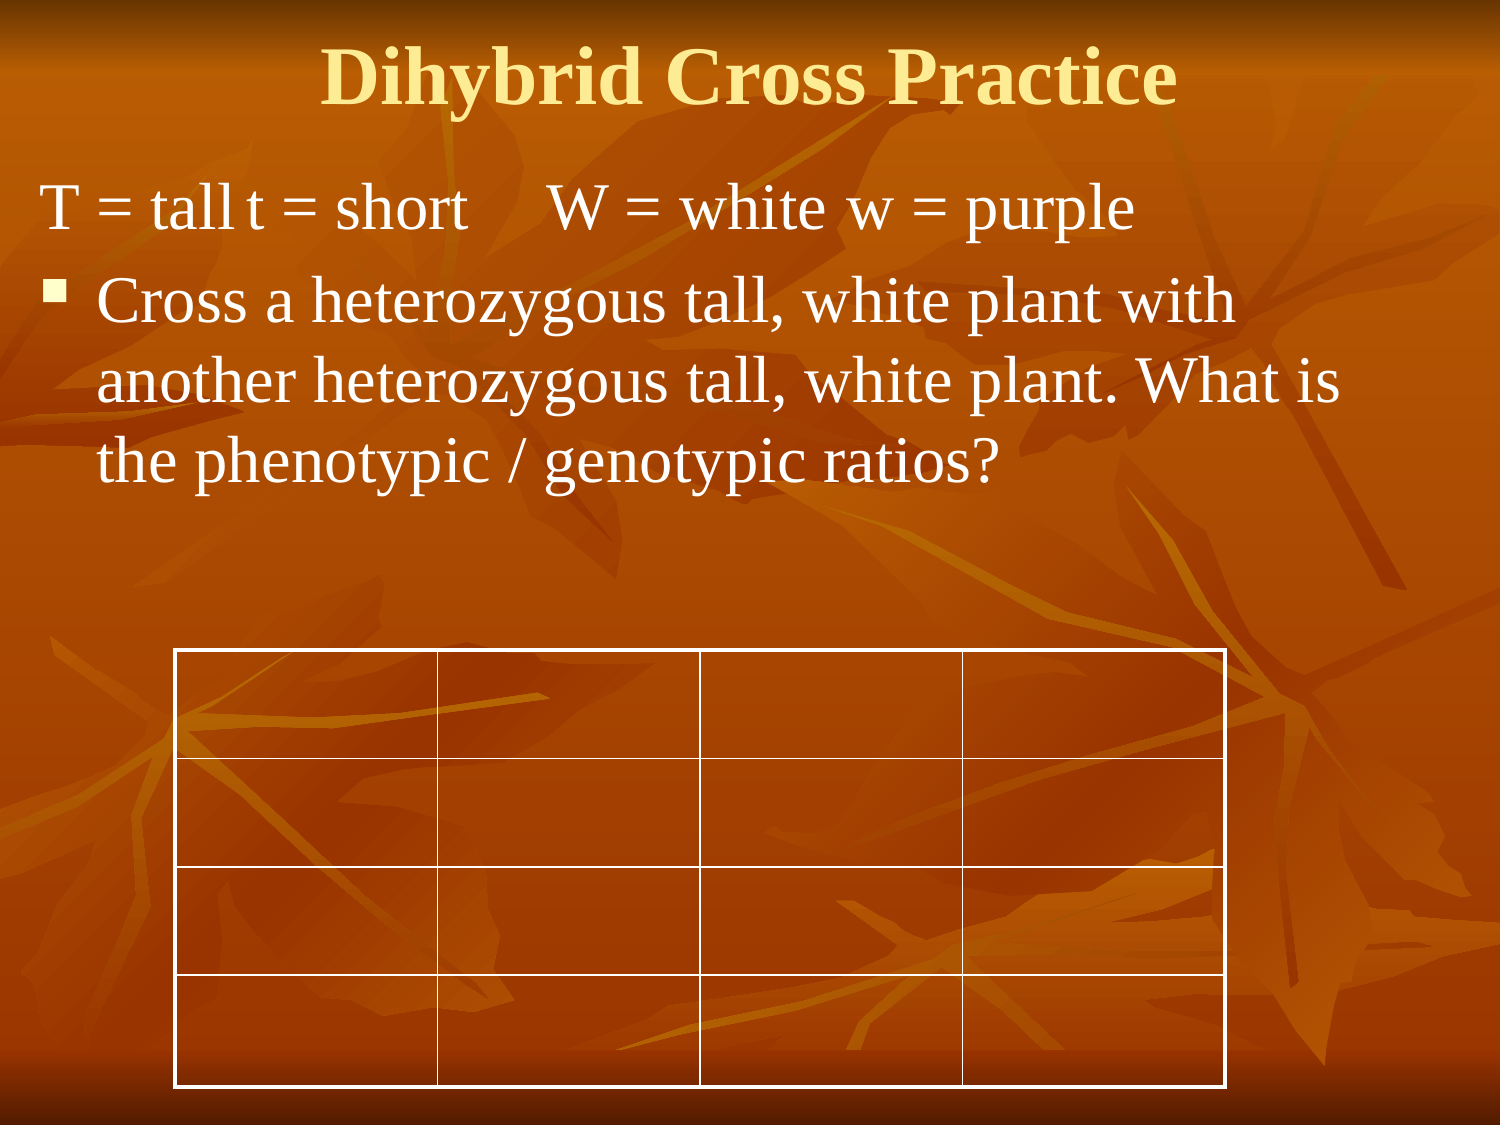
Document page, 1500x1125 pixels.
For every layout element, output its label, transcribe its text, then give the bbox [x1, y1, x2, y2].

table_cell [177, 976, 437, 1085]
table_cell [963, 868, 1223, 974]
list T = tall t = short W = white w = purple Cross a heterozygous tall, white plant with another heterozygous tall, white plant. What is the phenotypic / genotypic ratios? [24, 154, 1376, 899]
table_header [438, 652, 699, 758]
table_cell [438, 868, 699, 974]
table_cell [438, 759, 699, 866]
table_cell [177, 759, 437, 866]
table_cell [963, 976, 1223, 1085]
table_header [177, 652, 437, 758]
table_cell [963, 759, 1223, 866]
table_cell [177, 868, 437, 974]
title Dihybrid Cross Practice [74, 12, 1426, 130]
table_cell [701, 976, 962, 1085]
table_cell [438, 976, 699, 1085]
table_header [963, 652, 1223, 758]
table_cell [701, 868, 962, 974]
table_cell [701, 759, 962, 866]
table_header [701, 652, 962, 758]
